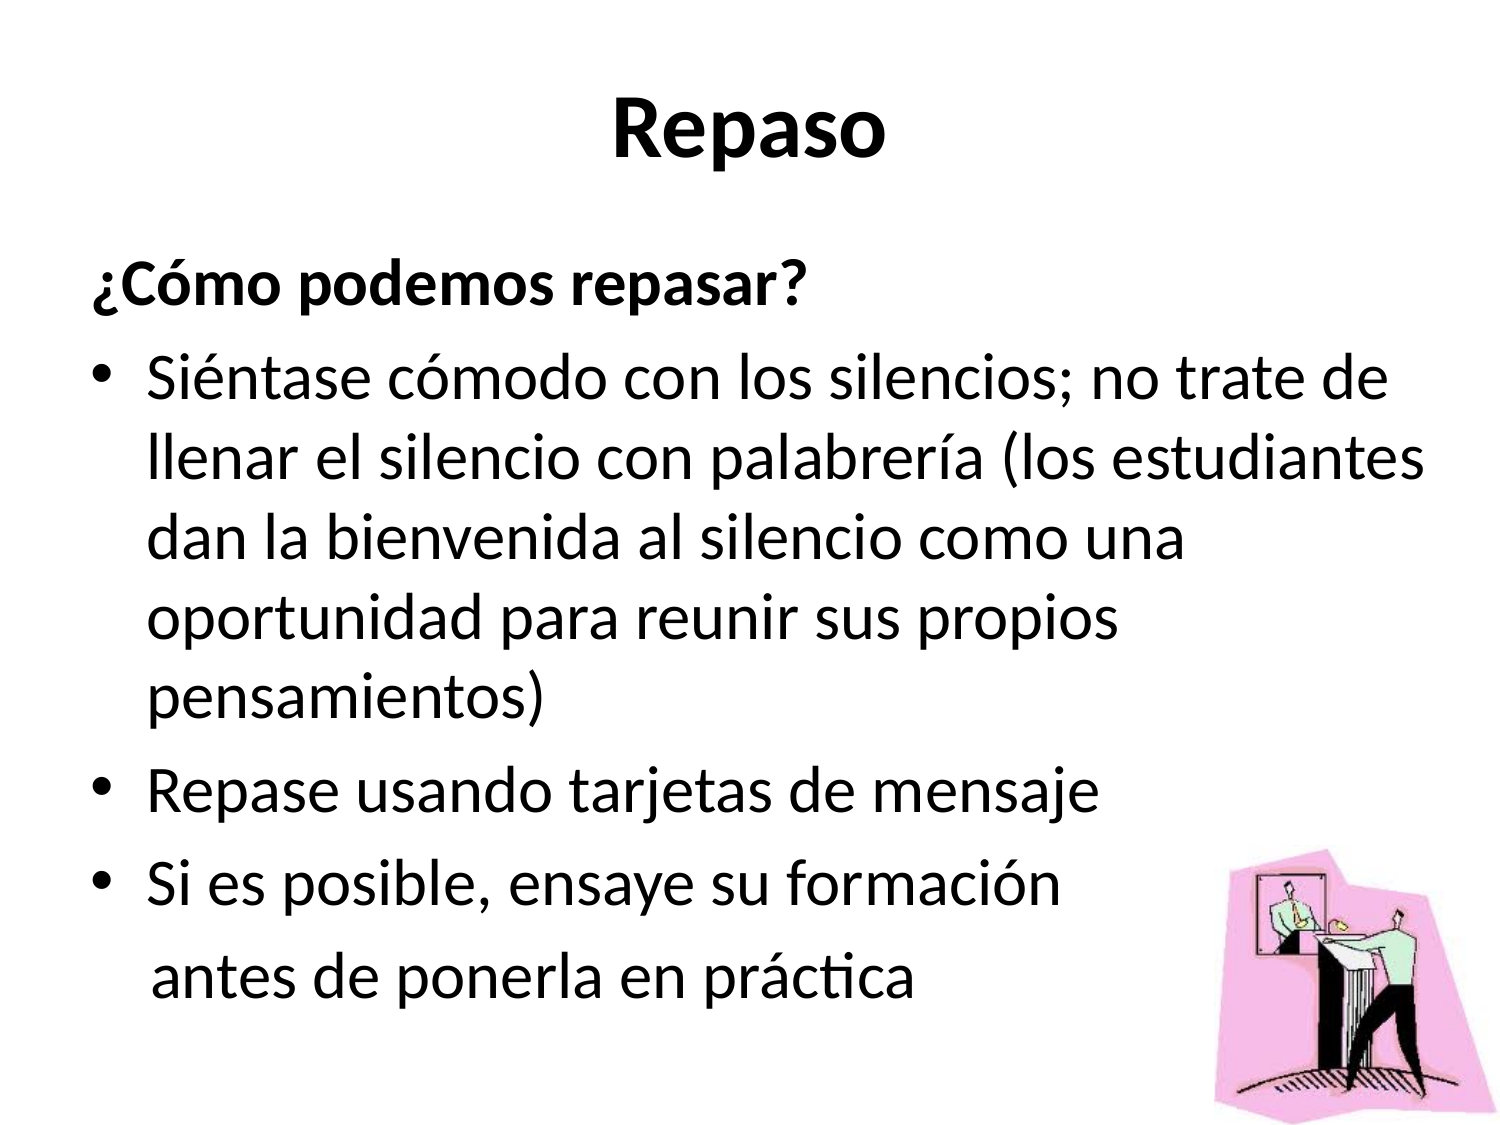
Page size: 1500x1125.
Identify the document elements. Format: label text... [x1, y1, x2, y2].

list ¿Cómo podemos repasar? Siéntase cómodo con los silencios; no trate de llenar el silencio con palabrería (los estudiantes dan la bienvenida al silencio como una oportunidad para reunir sus propios pensamientos) Repase usando tarjetas de mensaje Si es posible, ensaye su formación antes de ponerla en práctica [74, 231, 1459, 1006]
title Repaso [74, 44, 1426, 197]
picture [1214, 845, 1500, 1125]
